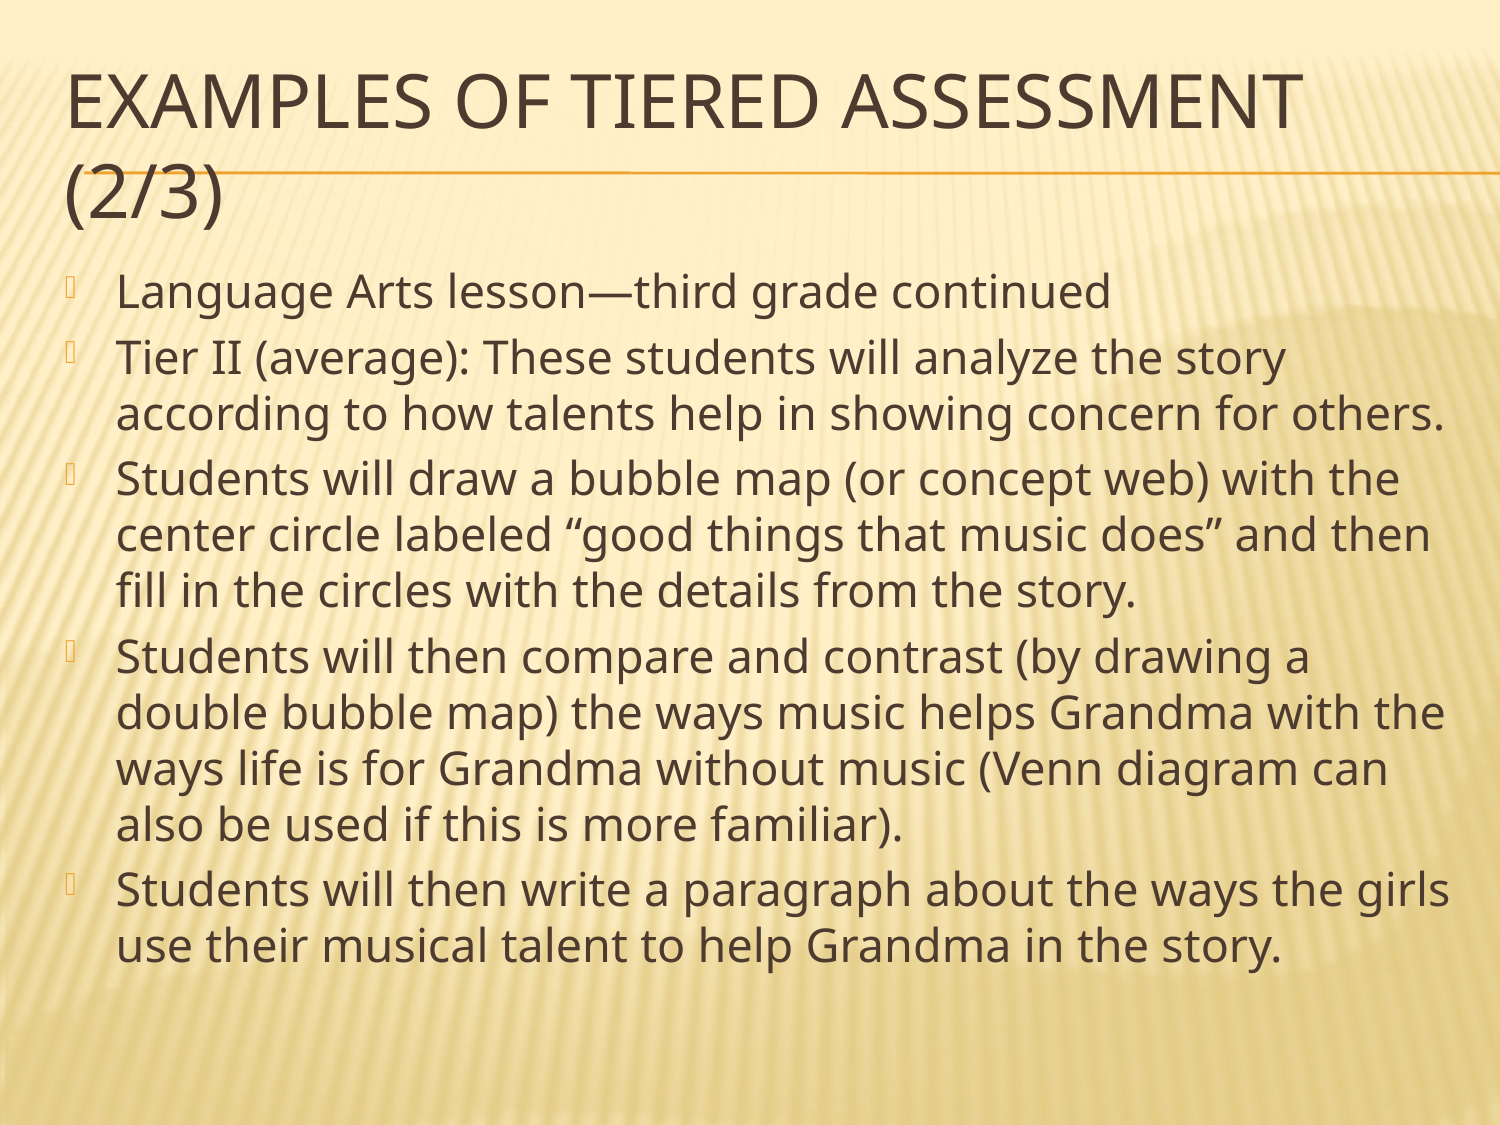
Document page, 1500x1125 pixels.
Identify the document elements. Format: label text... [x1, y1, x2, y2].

list Language Arts lesson—third grade continued Tier II (average): These students will analyze the story according to how talents help in showing concern for others. Students will draw a bubble map (or concept web) with the center circle labeled “good things that music does” and then fill in the circles with the details from the story. Students will then compare and contrast (by drawing a double bubble map) the ways music helps Grandma with the ways life is for Grandma without music (Venn diagram can also be used if this is more familiar). Students will then write a paragraph about the ways the girls use their musical talent to help Grandma in the story. [50, 254, 1475, 998]
title Examples of tiered assessment (2/3) [50, 75, 1475, 213]
